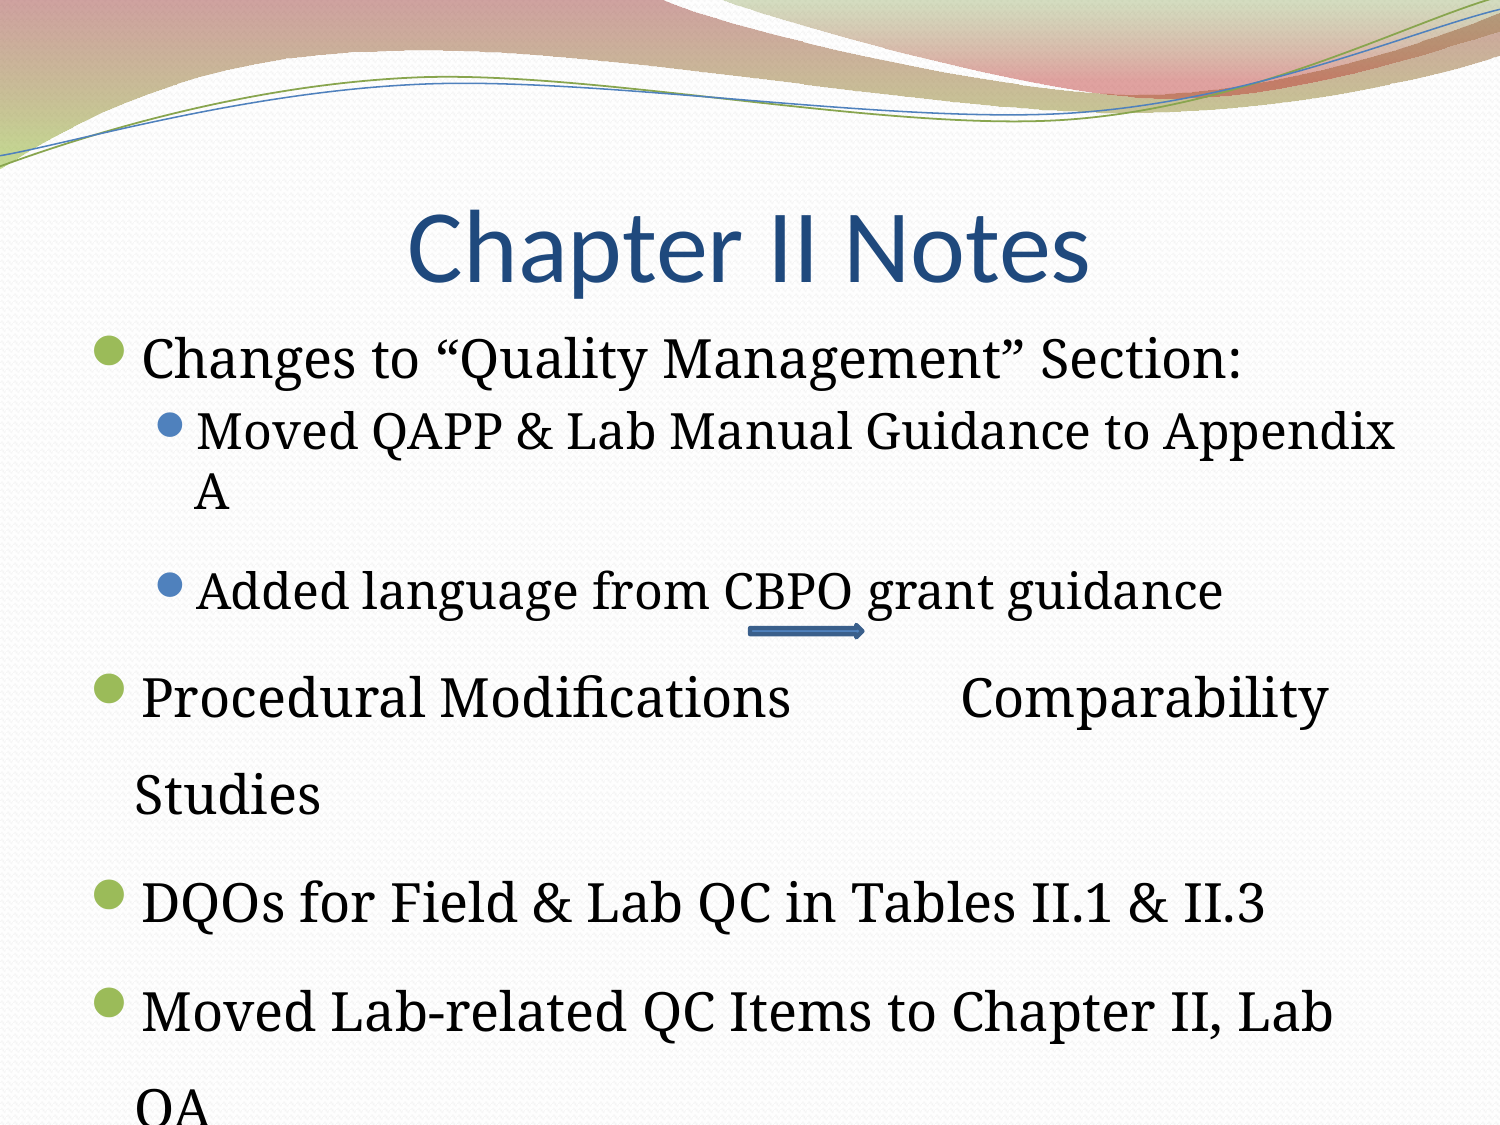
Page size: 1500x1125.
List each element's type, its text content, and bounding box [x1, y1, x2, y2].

list Changes to “Quality Management” Section: Moved QAPP & Lab Manual Guidance to Appendix A Added language from CBPO grant guidance Procedural Modifications Comparability Studies DQOs for Field & Lab QC in Tables II.1 & II.3 Moved Lab-related QC Items to Chapter II, Lab QA [75, 317, 1425, 1038]
title Chapter II Notes [75, 115, 1425, 303]
text_box [747, 622, 865, 640]
